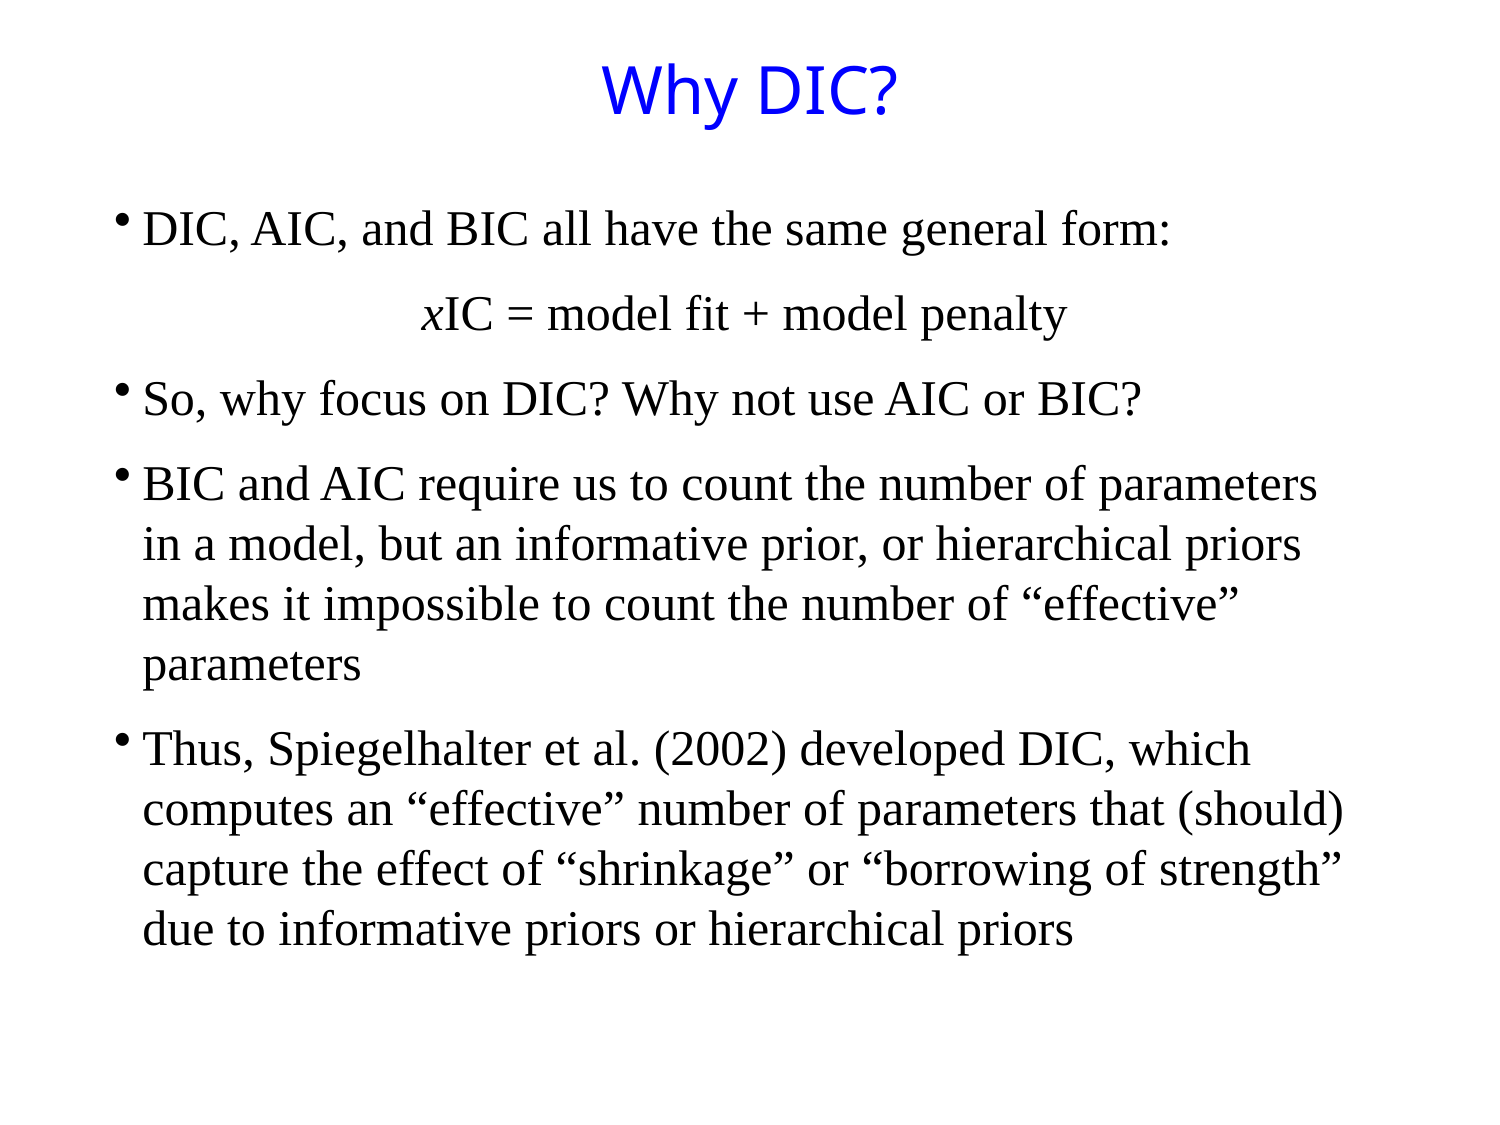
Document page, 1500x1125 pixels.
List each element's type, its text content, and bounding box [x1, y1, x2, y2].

title Why DIC? [75, 12, 1425, 163]
text_box DIC, AIC, and BIC all have the same general form: xIC = model fit + model penalty So, why focus on DIC? Why not use AIC or BIC? BIC and AIC require us to count the number of parameters in a model, but an informative prior, or hierarchical priors makes it impossible to count the number of “effective” parameters Thus, Spiegelhalter et al. (2002) developed DIC, which computes an “effective” number of parameters that (should) capture the effect of “shrinkage” or “borrowing of strength” due to informative priors or hierarchical priors [99, 188, 1363, 963]
